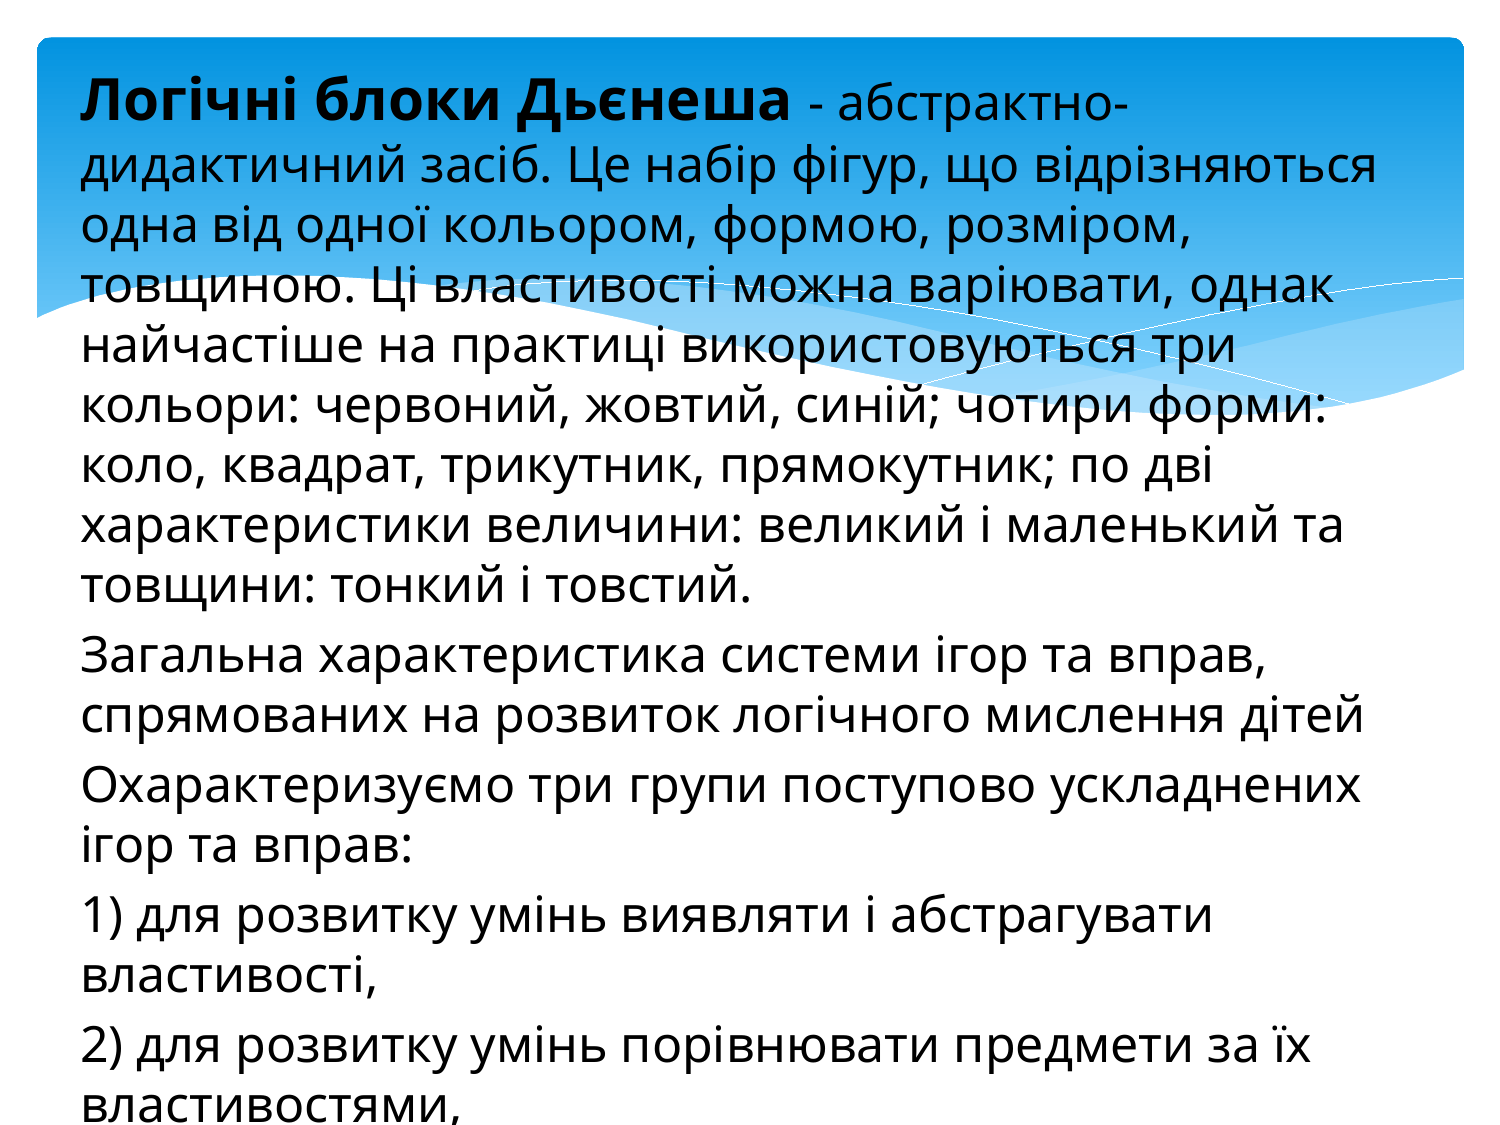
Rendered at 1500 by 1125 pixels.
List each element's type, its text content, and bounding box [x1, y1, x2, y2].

list Логічні блоки Дьєнеша - абстрактно-дидактичний засіб. Це набір фігур, що відрізняються одна від одної кольором, формою, розміром, товщиною. Ці властивості можна варіювати, однак найчастіше на практиці використовуються три кольори: червоний, жовтий, синій; чотири форми: коло, квадрат, трикутник, прямокутник; по дві характеристики величини: великий і маленький та товщини: тонкий і товстий. Загальна характеристика системи ігор та вправ, спрямованих на розвиток логічного мислення дітей Охарактеризуємо три групи поступово ускладнених ігор та вправ: 1) для розвитку умінь виявляти і абстрагувати властивості, 2) для розвитку умінь порівнювати предмети за їх властивостями, 3) для розвитку здатності до логічних дій та операцій. [64, 54, 1423, 1036]
